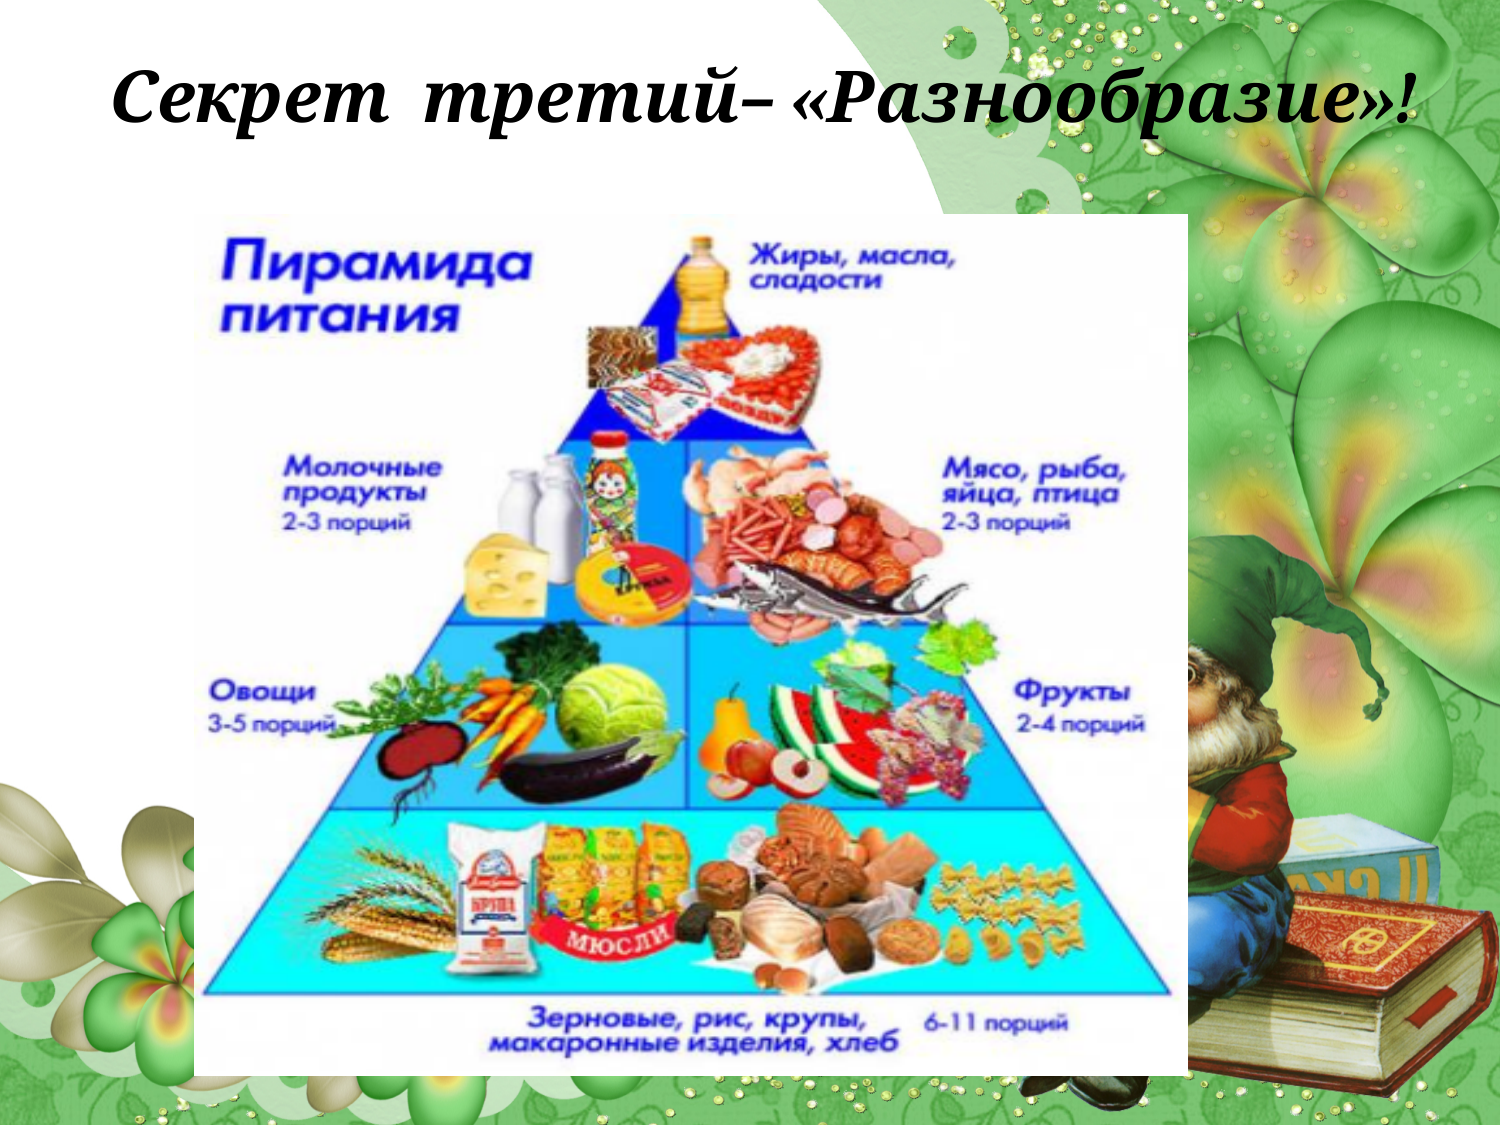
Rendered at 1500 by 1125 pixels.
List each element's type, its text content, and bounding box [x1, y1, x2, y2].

picture [0, 0, 1500, 1125]
title Секрет третий– «Разнообразие»! [88, 0, 1439, 188]
